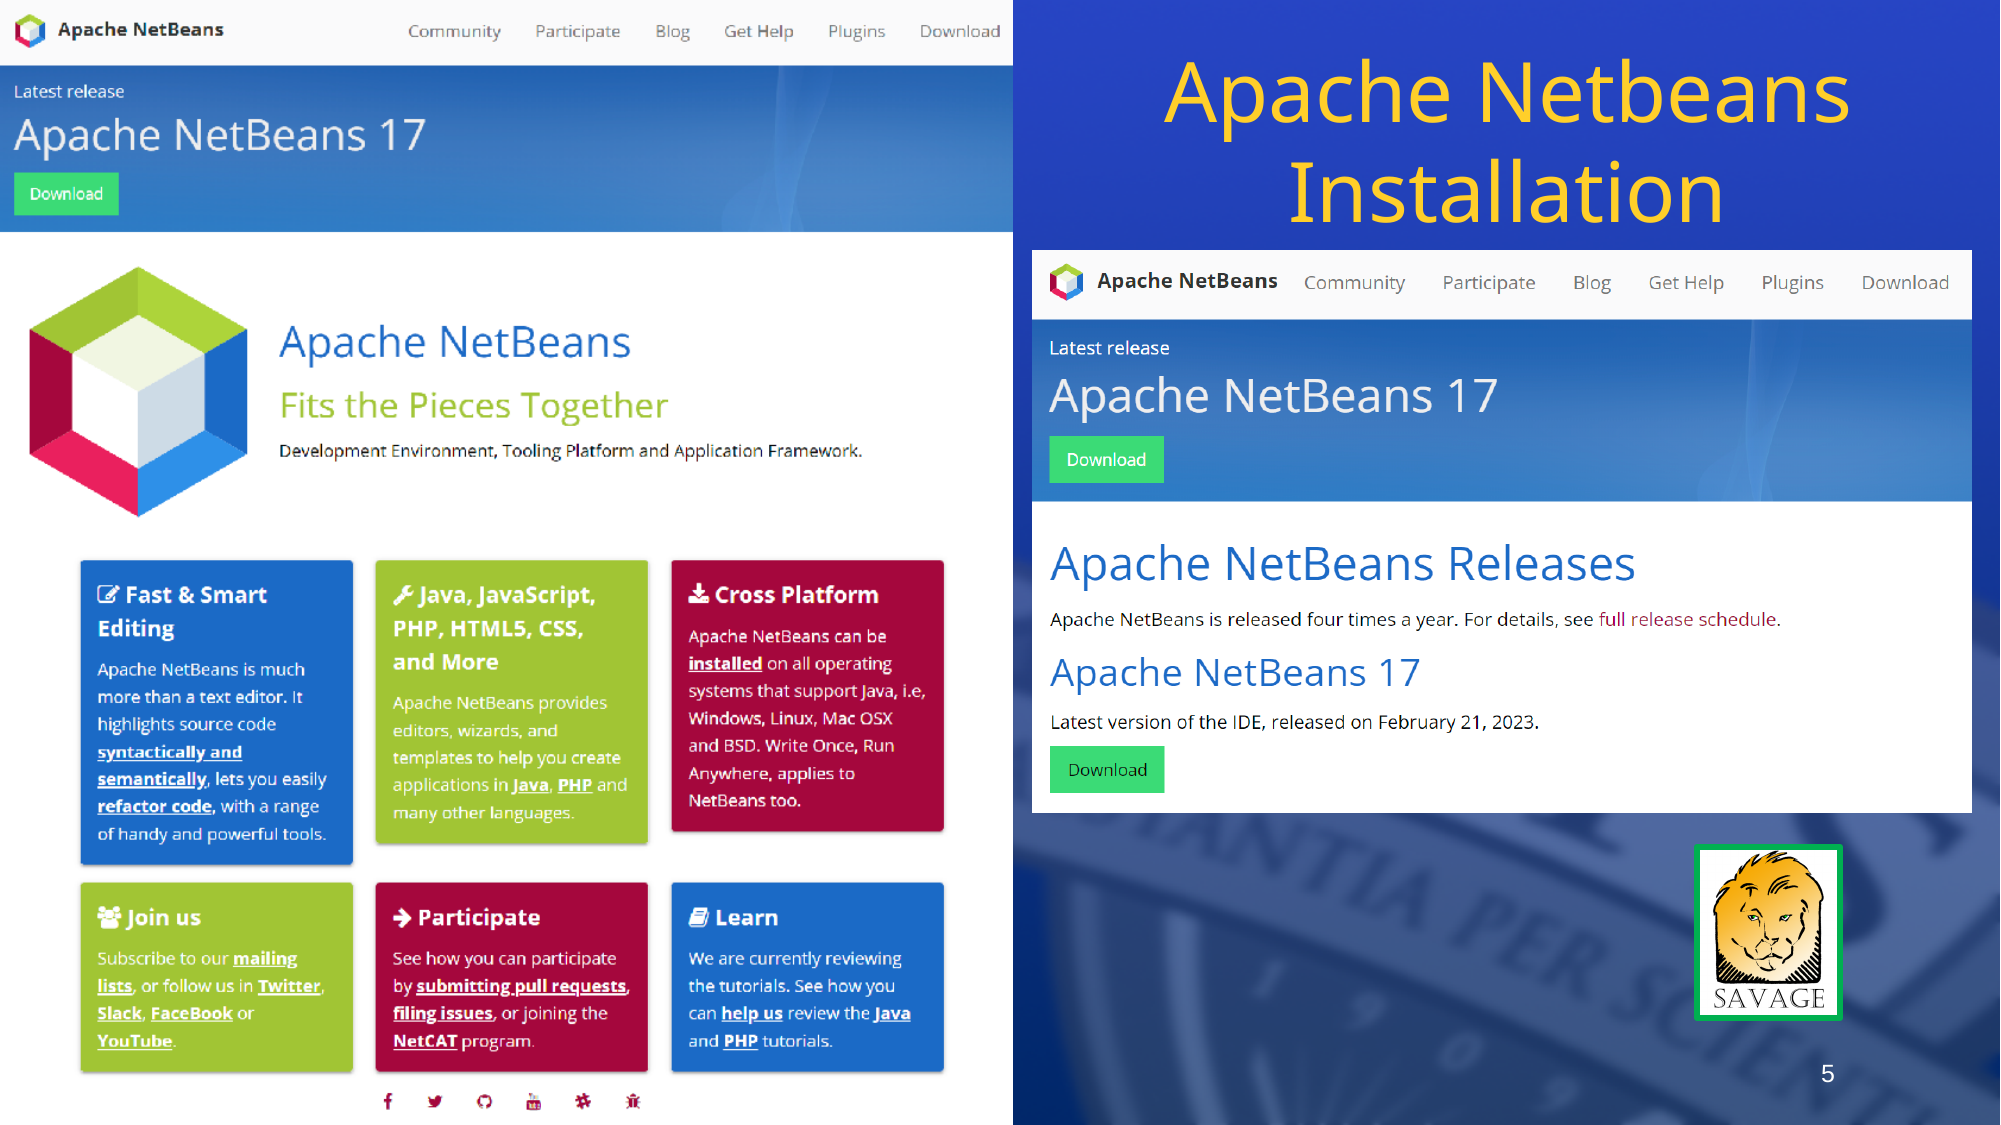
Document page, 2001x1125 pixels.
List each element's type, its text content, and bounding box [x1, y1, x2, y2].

title Apache Netbeans Installation [1062, 45, 1955, 233]
slide_number 5 [1383, 1042, 1850, 1103]
picture [0, 0, 2000, 1125]
